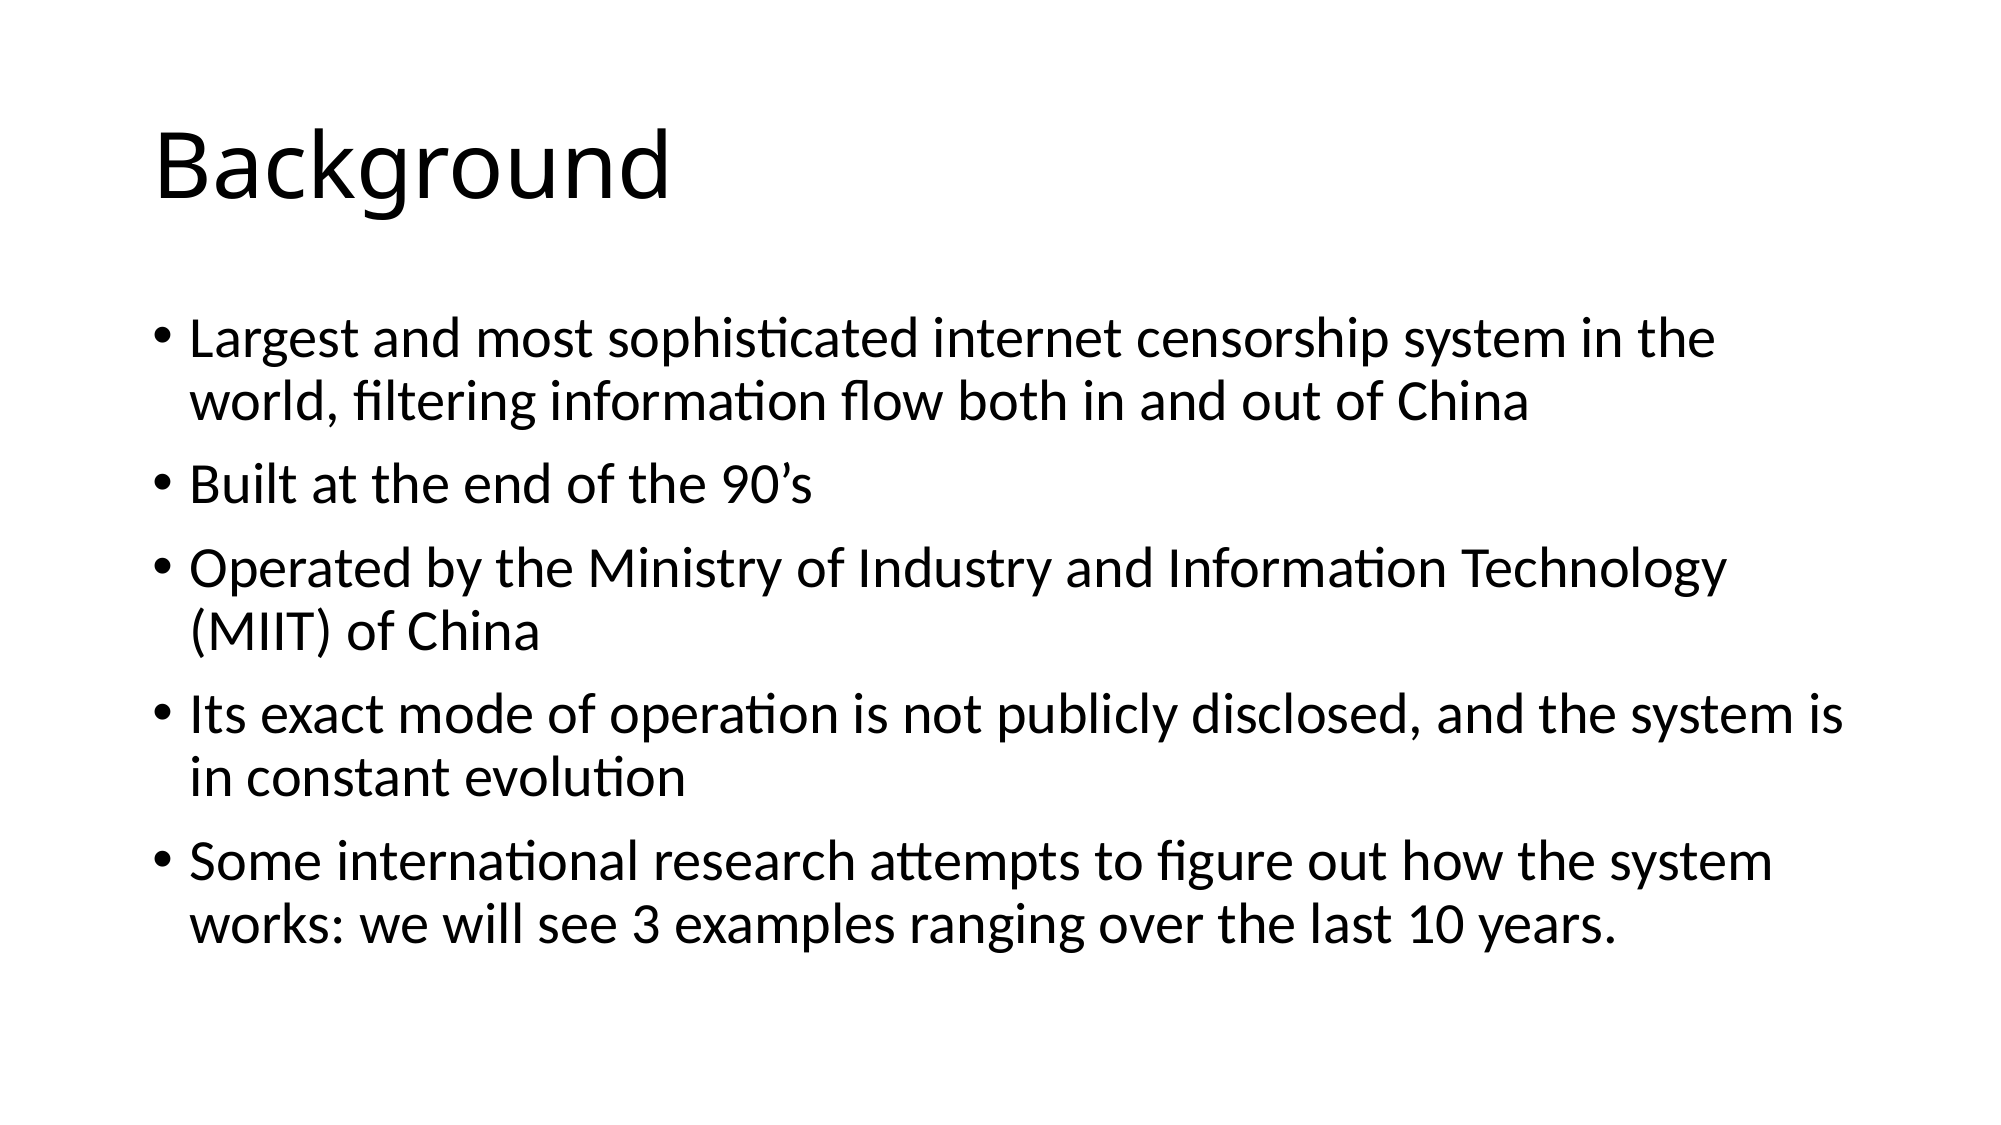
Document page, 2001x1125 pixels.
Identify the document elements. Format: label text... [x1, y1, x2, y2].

list Largest and most sophisticated internet censorship system in the world, filtering information flow both in and out of China Built at the end of the 90’s Operated by the Ministry of Industry and Information Technology (MIIT) of China Its exact mode of operation is not publicly disclosed, and the system is in constant evolution Some international research attempts to figure out how the system works: we will see 3 examples ranging over the last 10 years. [137, 299, 1863, 1014]
title Background [137, 59, 1863, 278]
